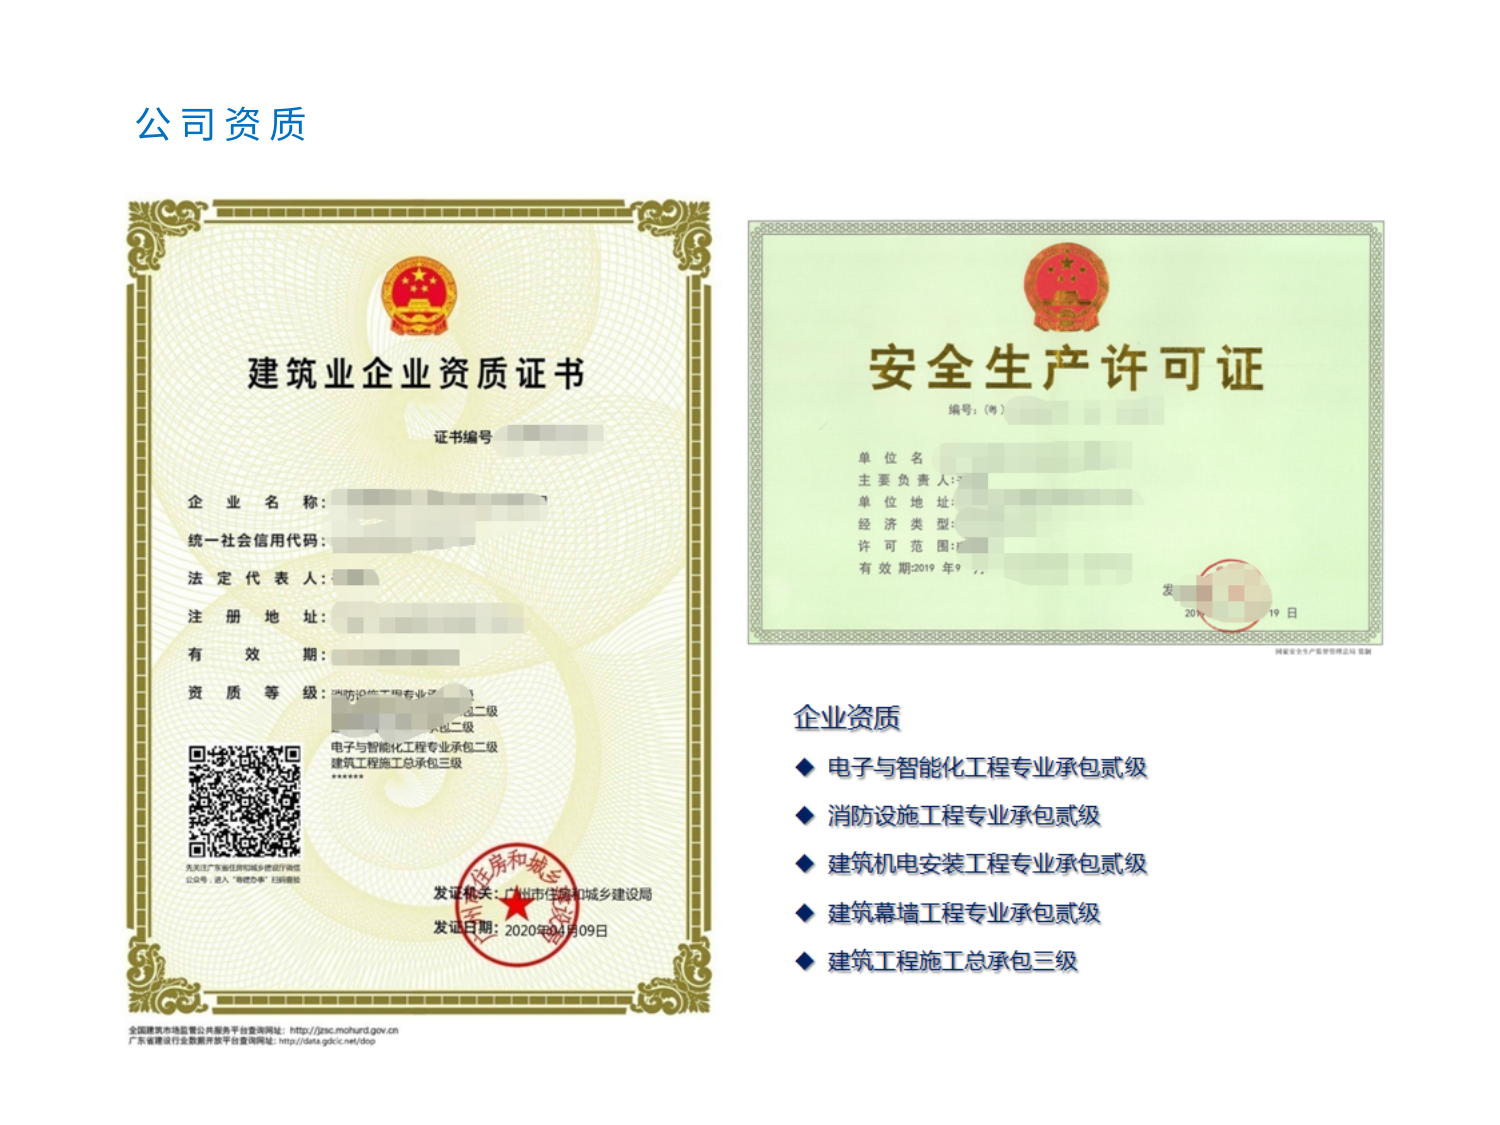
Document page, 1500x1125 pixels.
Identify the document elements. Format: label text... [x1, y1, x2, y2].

text_box 公司资质 [94, 93, 322, 154]
picture [70, 163, 1419, 1068]
